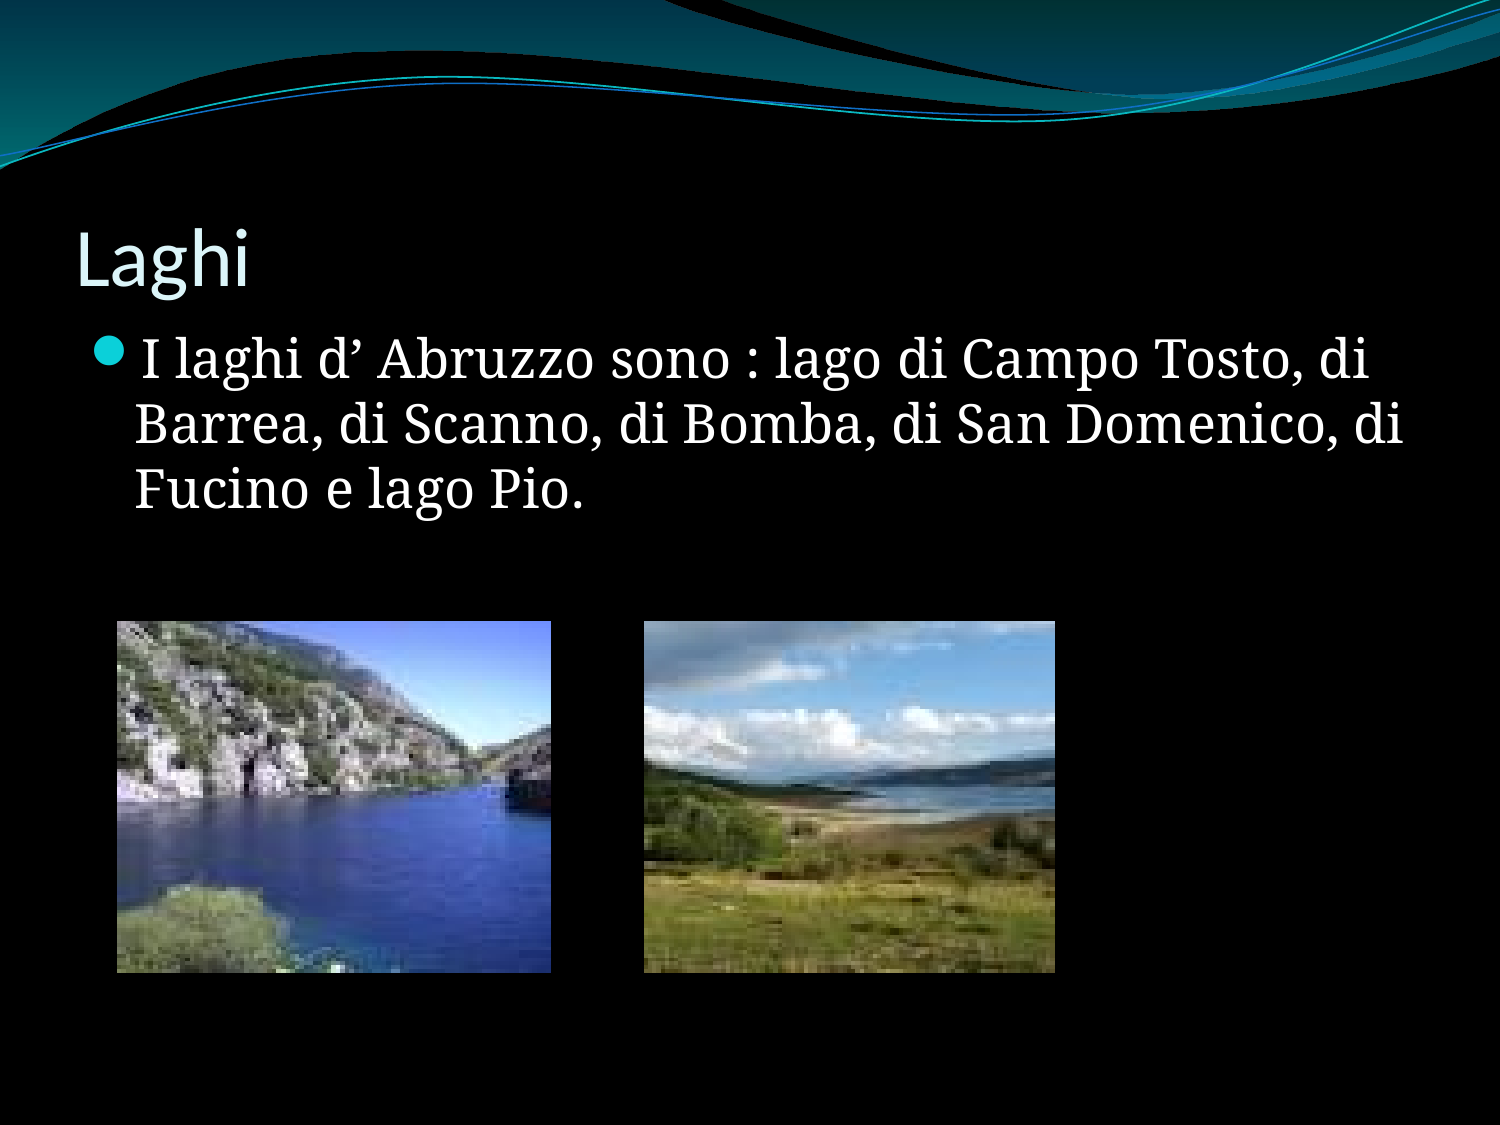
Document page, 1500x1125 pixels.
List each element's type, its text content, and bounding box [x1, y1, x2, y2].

list I laghi d’ Abruzzo sono : lago di Campo Tosto, di Barrea, di Scanno, di Bomba, di San Domenico, di Fucino e lago Pio. [75, 317, 1425, 1038]
picture [644, 620, 1055, 973]
title Laghi [75, 115, 1425, 303]
picture [116, 620, 551, 973]
